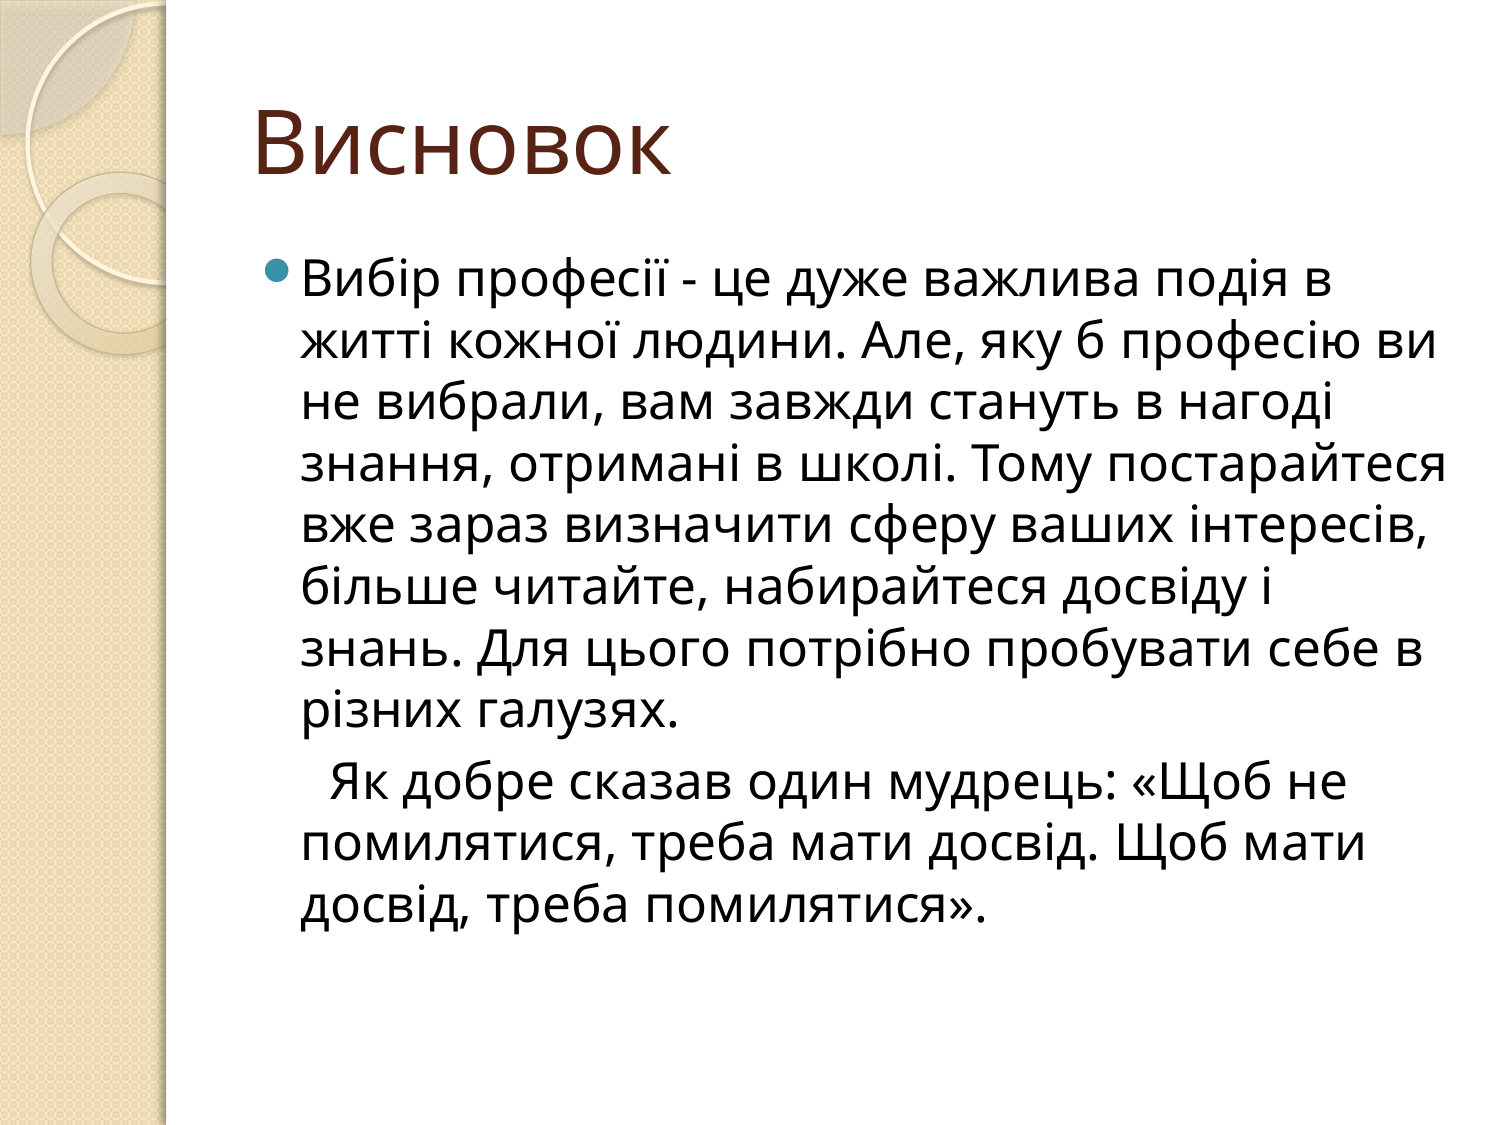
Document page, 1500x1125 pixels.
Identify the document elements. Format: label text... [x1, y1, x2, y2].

list Вибір професії - це дуже важлива подія в житті кожної людини. Але, яку б професію ви не вибрали, вам завжди стануть в нагоді знання, отримані в школі. Тому постарайтеся вже зараз визначити сферу ваших інтересів, більше читайте, набирайтеся досвіду і знань. Для цього потрібно пробувати себе в різних галузях. Як добре сказав один мудрець: «Щоб не помилятися, треба мати досвід. Щоб мати досвід, треба помилятися». [235, 237, 1466, 1026]
title Висновок [235, 45, 1466, 233]
